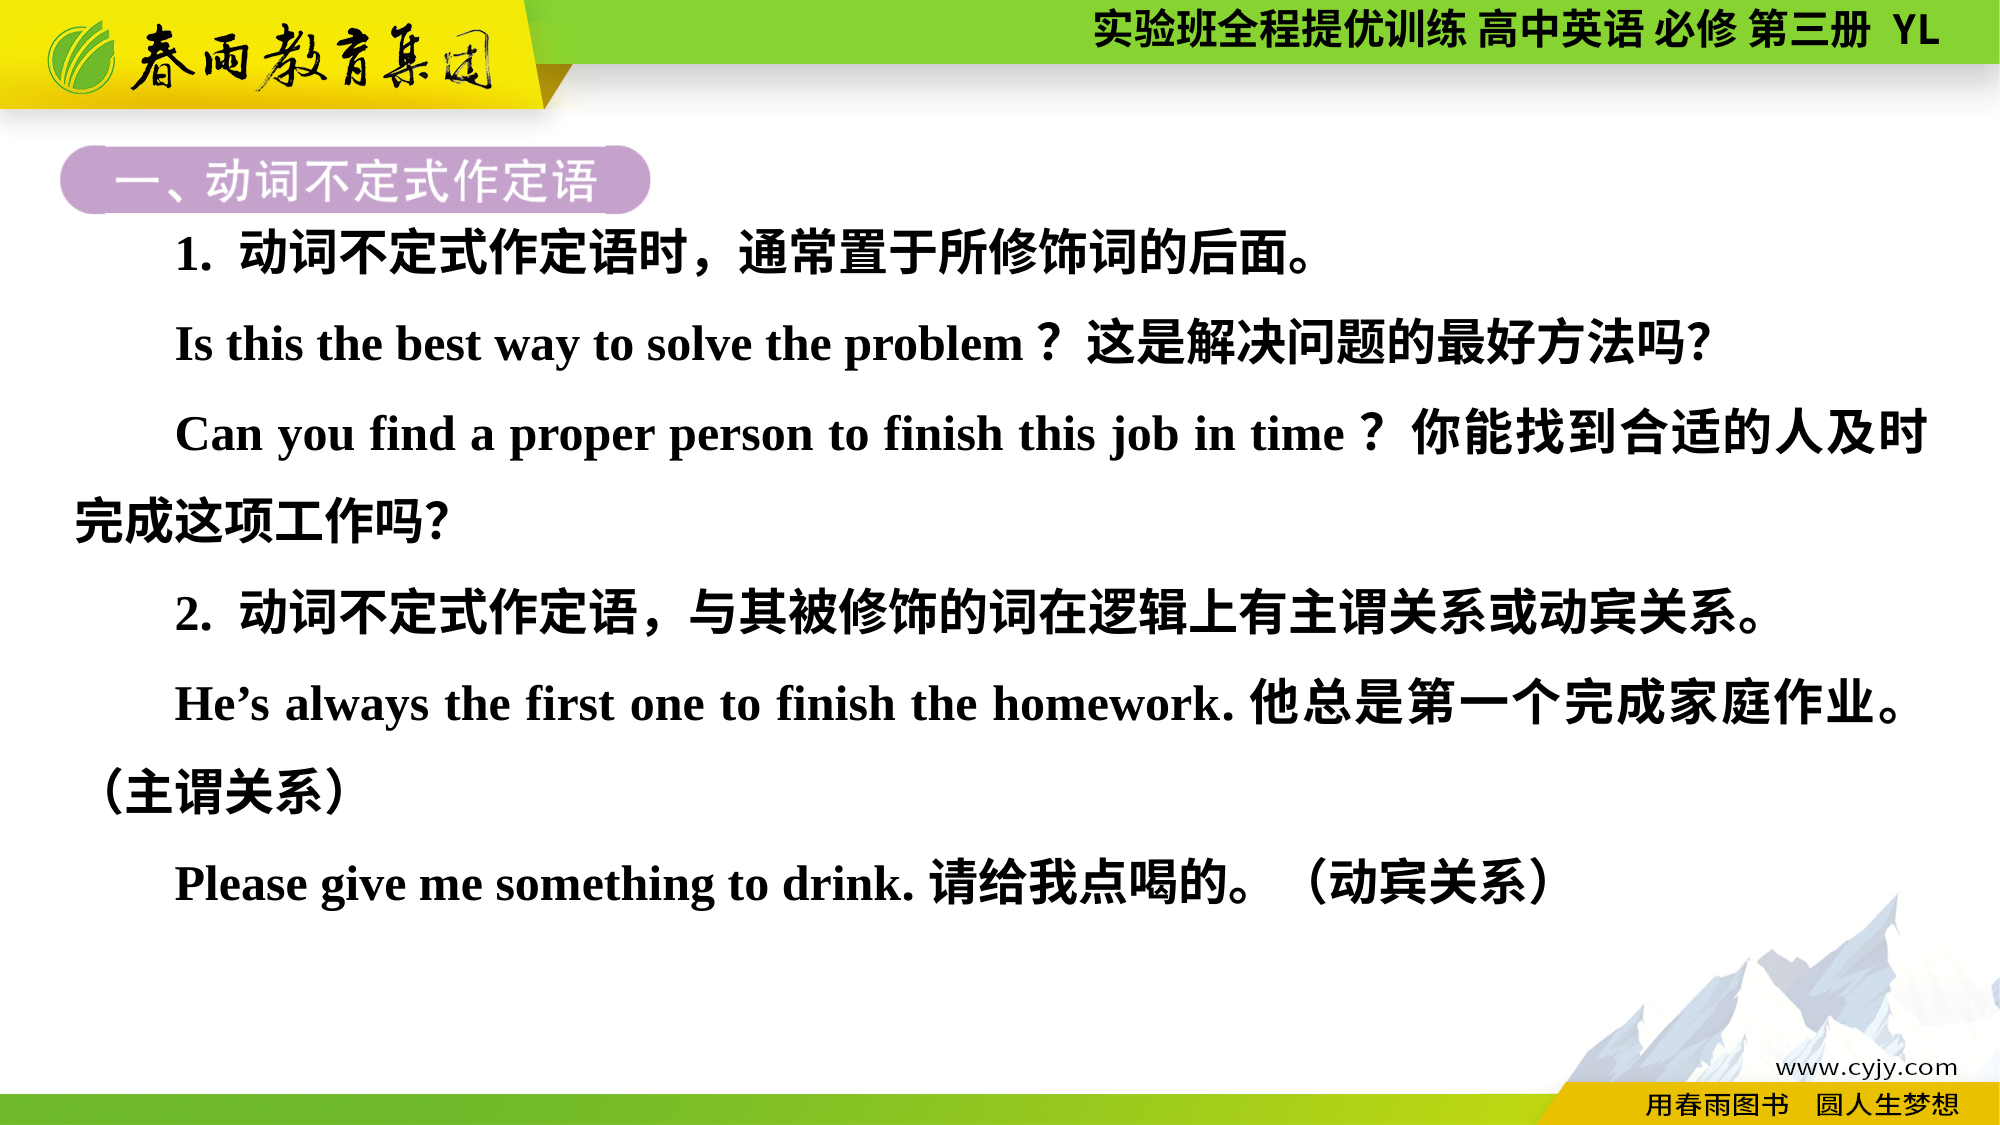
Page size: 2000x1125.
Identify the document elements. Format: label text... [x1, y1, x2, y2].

picture [0, 0, 2000, 1125]
list 1. 动词不定式作定语时，通常置于所修饰词的后面。 Is this the best way to solve the problem？这是解决问题的最好方法吗？ Can you find a proper person to finish this job in time？你能找到合适的人及时完成这项工作吗？ 2. 动词不定式作定语，与其被修饰的词在逻辑上有主谓关系或动宾关系。 He’s always the first one to finish the homework.他总是第一个完成家庭作业。（主谓关系） Please give me something to drink.请给我点喝的。（动宾关系） [59, 122, 1944, 956]
